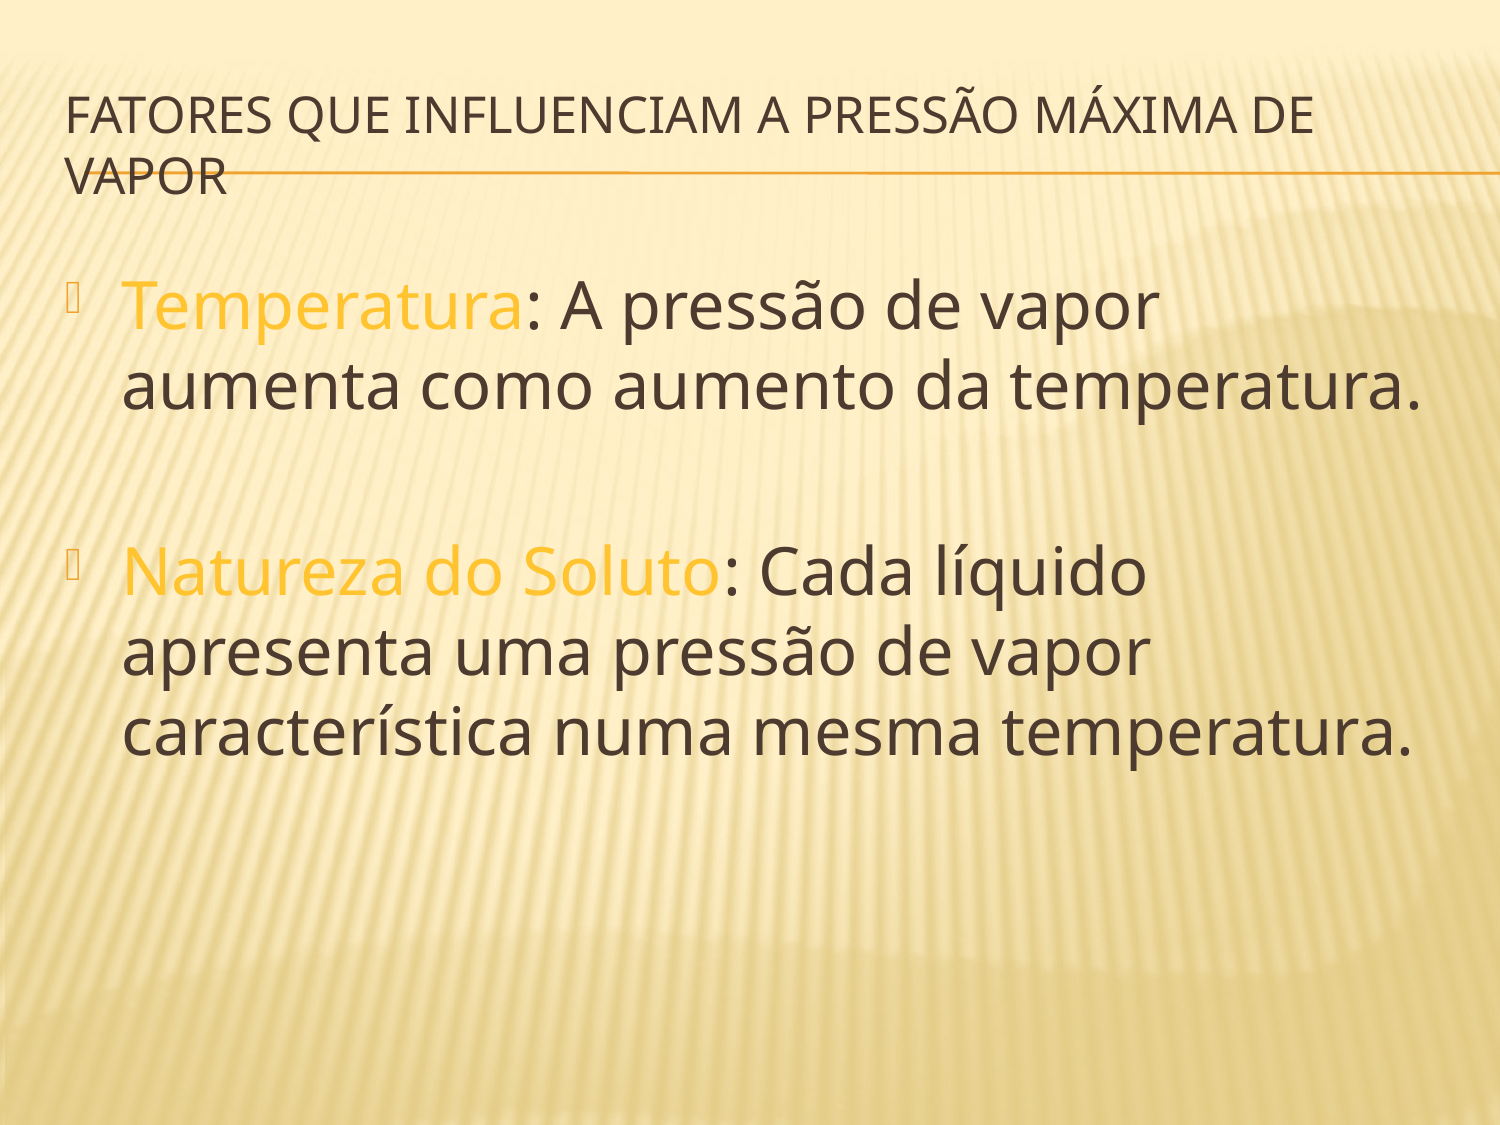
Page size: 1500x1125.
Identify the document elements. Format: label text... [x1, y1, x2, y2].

list Temperatura: A pressão de vapor aumenta como aumento da temperatura. Natureza do Soluto: Cada líquido apresenta uma pressão de vapor característica numa mesma temperatura. [49, 254, 1476, 998]
title Fatores que influenciam a Pressão Máxima de Vapor [50, 75, 1475, 213]
